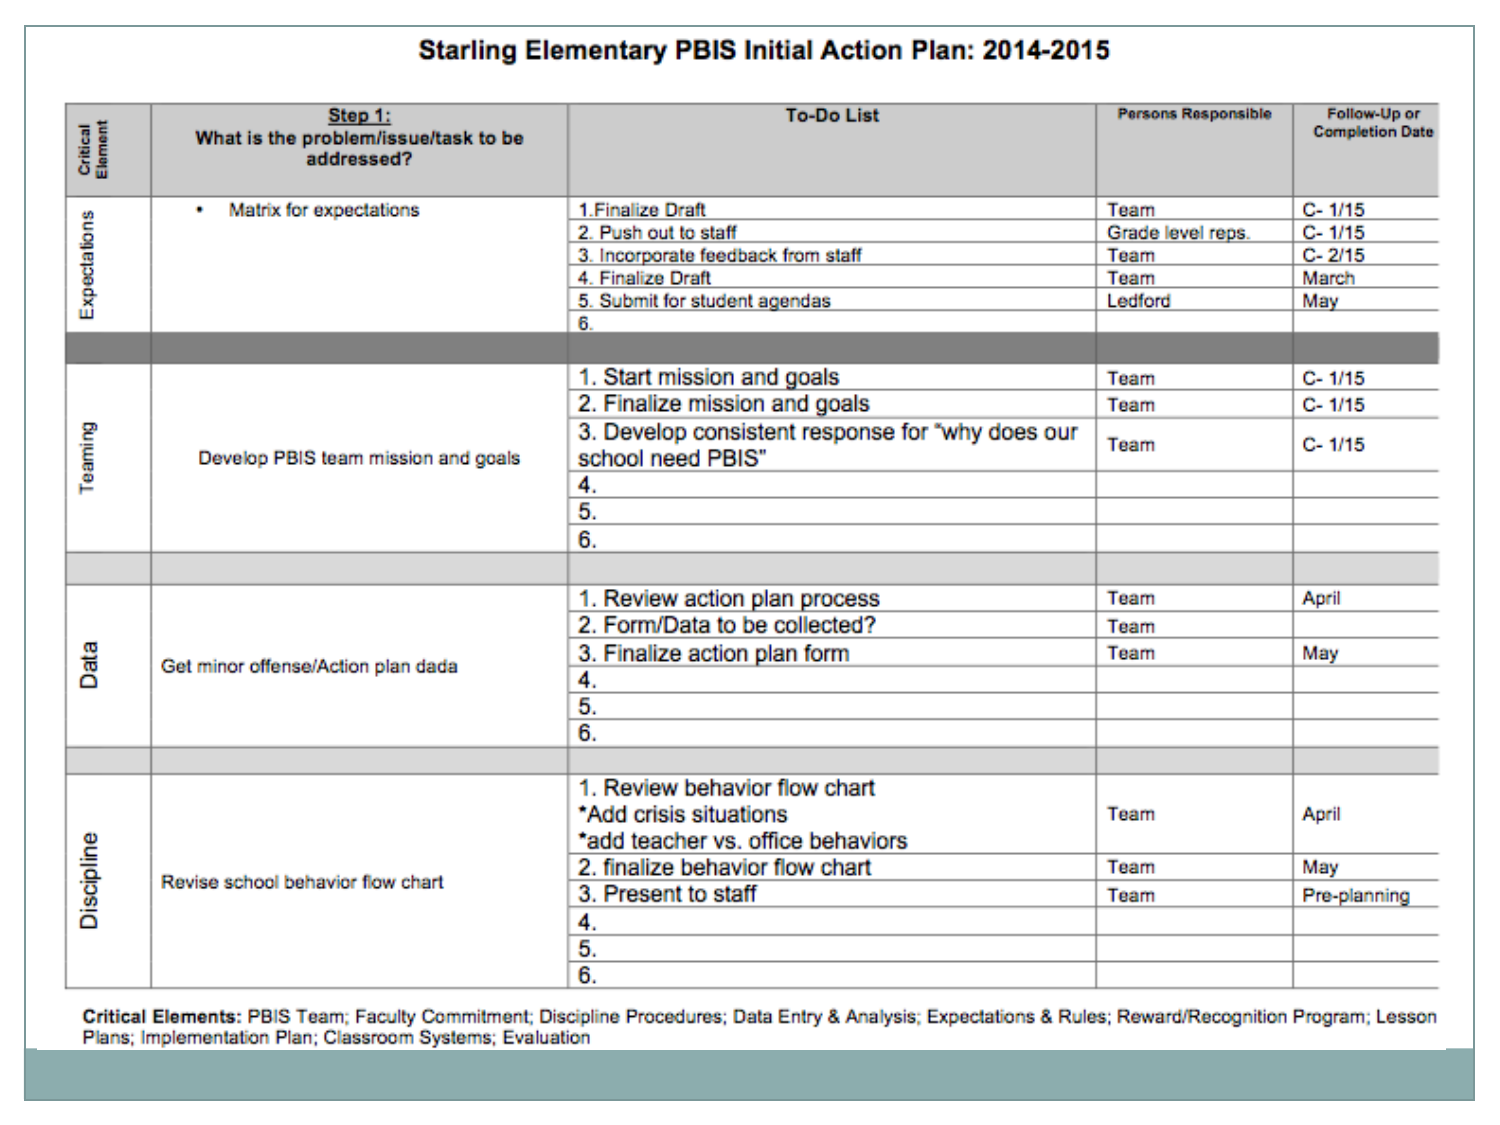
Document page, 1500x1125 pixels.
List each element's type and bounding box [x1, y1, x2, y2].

picture [37, 37, 1446, 1051]
